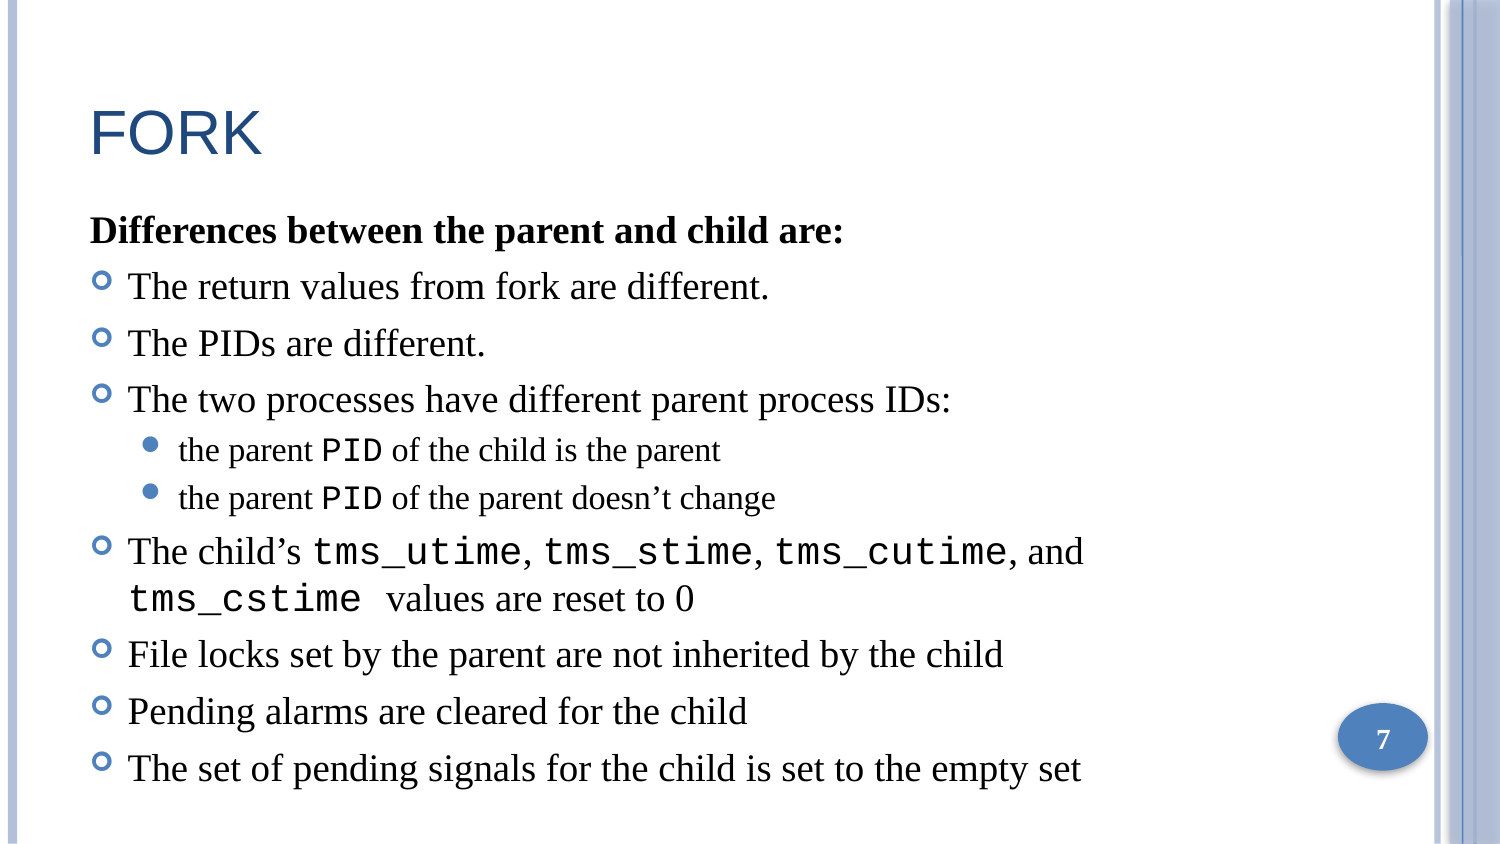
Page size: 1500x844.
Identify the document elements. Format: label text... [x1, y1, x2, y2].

slide_number 7 [1333, 705, 1434, 770]
list Differences between the parent and child are: The return values from fork are different. The PIDs are different. The two processes have different parent process IDs: the parent PID of the child is the parent the parent PID of the parent doesn’t change The child’s tms_utime, tms_stime, tms_cutime, and tms_cstime values are reset to 0 File locks set by the parent are not inherited by the child Pending alarms are cleared for the child The set of pending signals for the child is set to the empty set [75, 196, 1300, 797]
title Fork [75, 33, 1300, 175]
